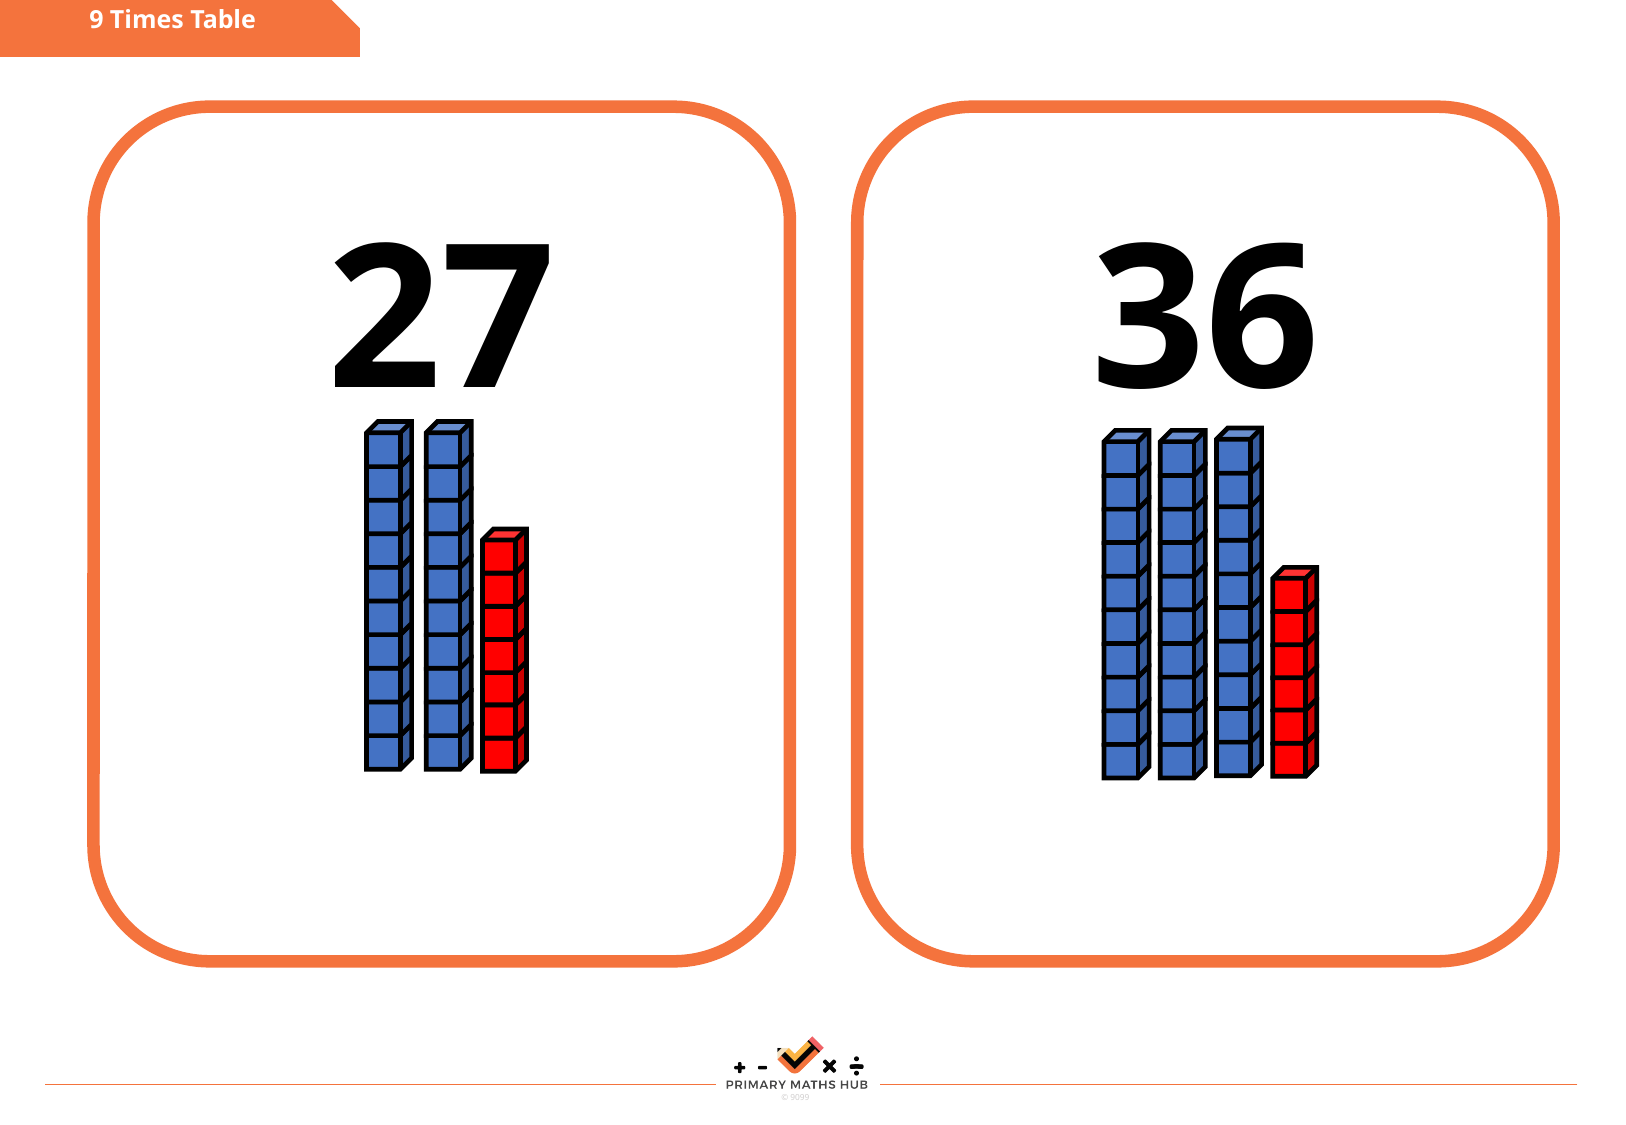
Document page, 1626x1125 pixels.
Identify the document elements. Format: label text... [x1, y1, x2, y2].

text_box [856, 209, 1555, 963]
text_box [1160, 430, 1206, 779]
text_box © 9099 [720, 1084, 870, 1110]
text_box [1104, 430, 1150, 779]
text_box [1216, 427, 1262, 776]
text_box [92, 207, 792, 963]
picture [722, 1034, 872, 1094]
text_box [426, 421, 472, 770]
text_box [1272, 567, 1317, 777]
text_box [864, 105, 1547, 179]
text_box 9 Times Table [0, 0, 361, 58]
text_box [482, 529, 527, 772]
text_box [366, 421, 412, 770]
text_box 36 [857, 179, 1554, 435]
text_box [100, 105, 783, 179]
text_box 27 [93, 179, 790, 435]
